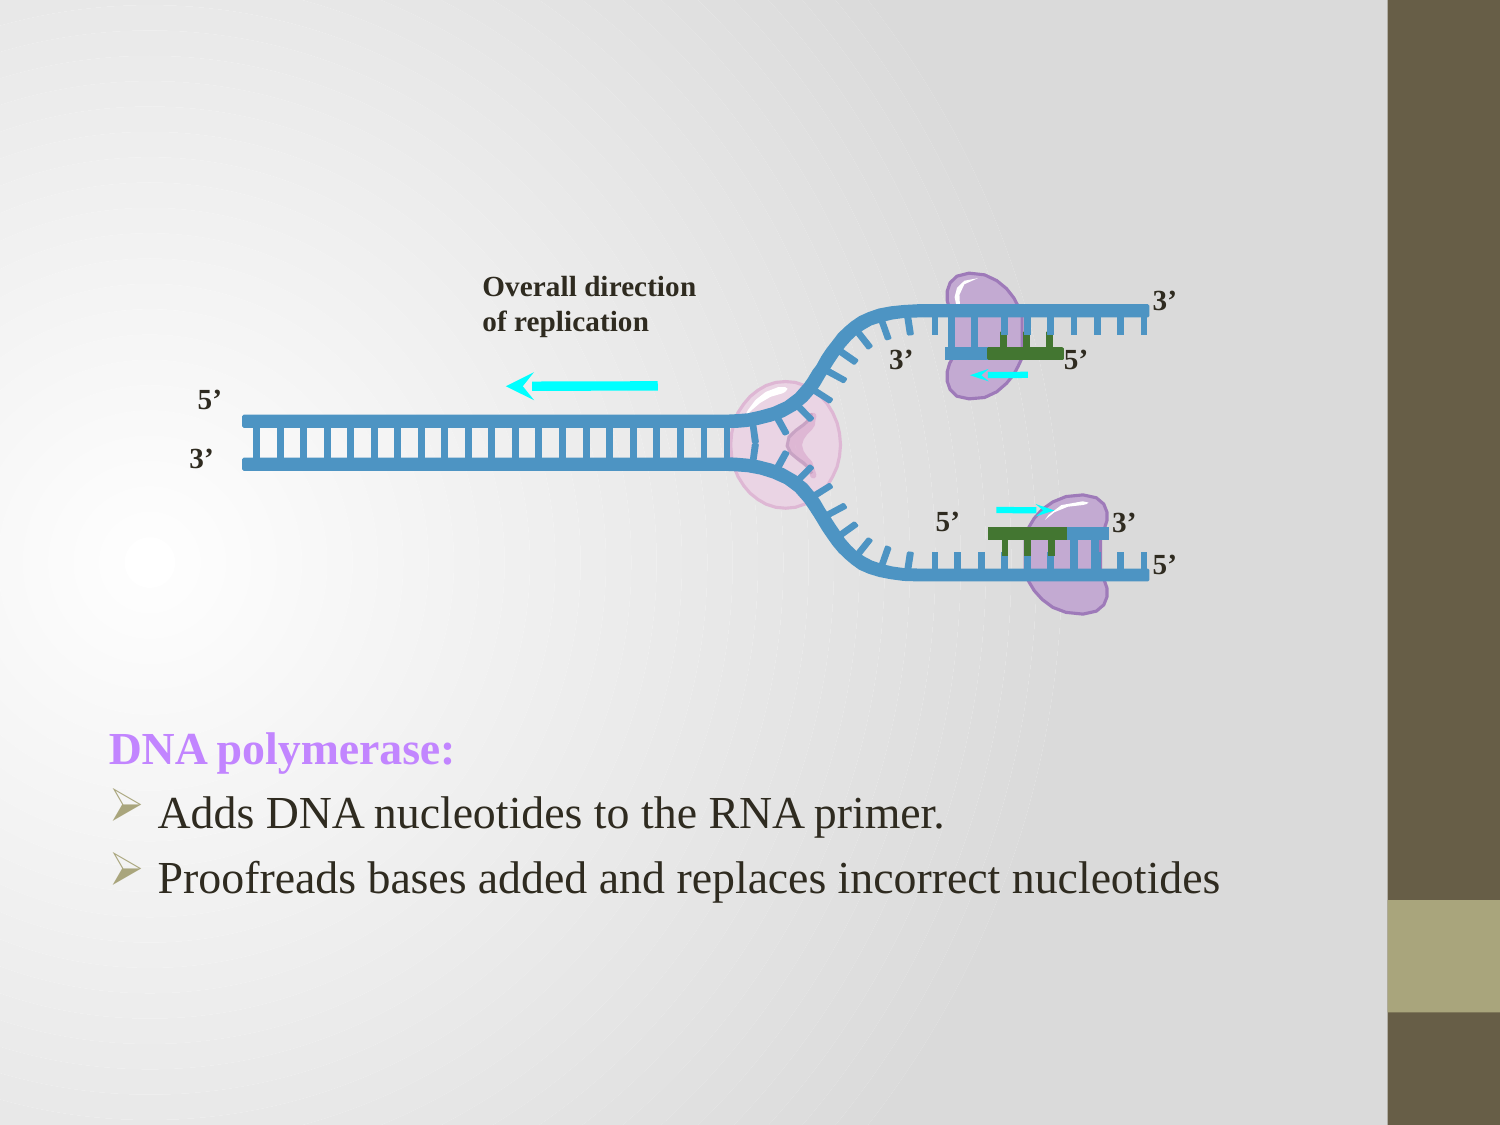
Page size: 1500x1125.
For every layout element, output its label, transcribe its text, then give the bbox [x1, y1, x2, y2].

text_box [167, 259, 1192, 615]
list DNA polymerase: Adds DNA nucleotides to the RNA primer. Proofreads bases added and replaces incorrect nucleotides [75, 262, 1325, 1050]
